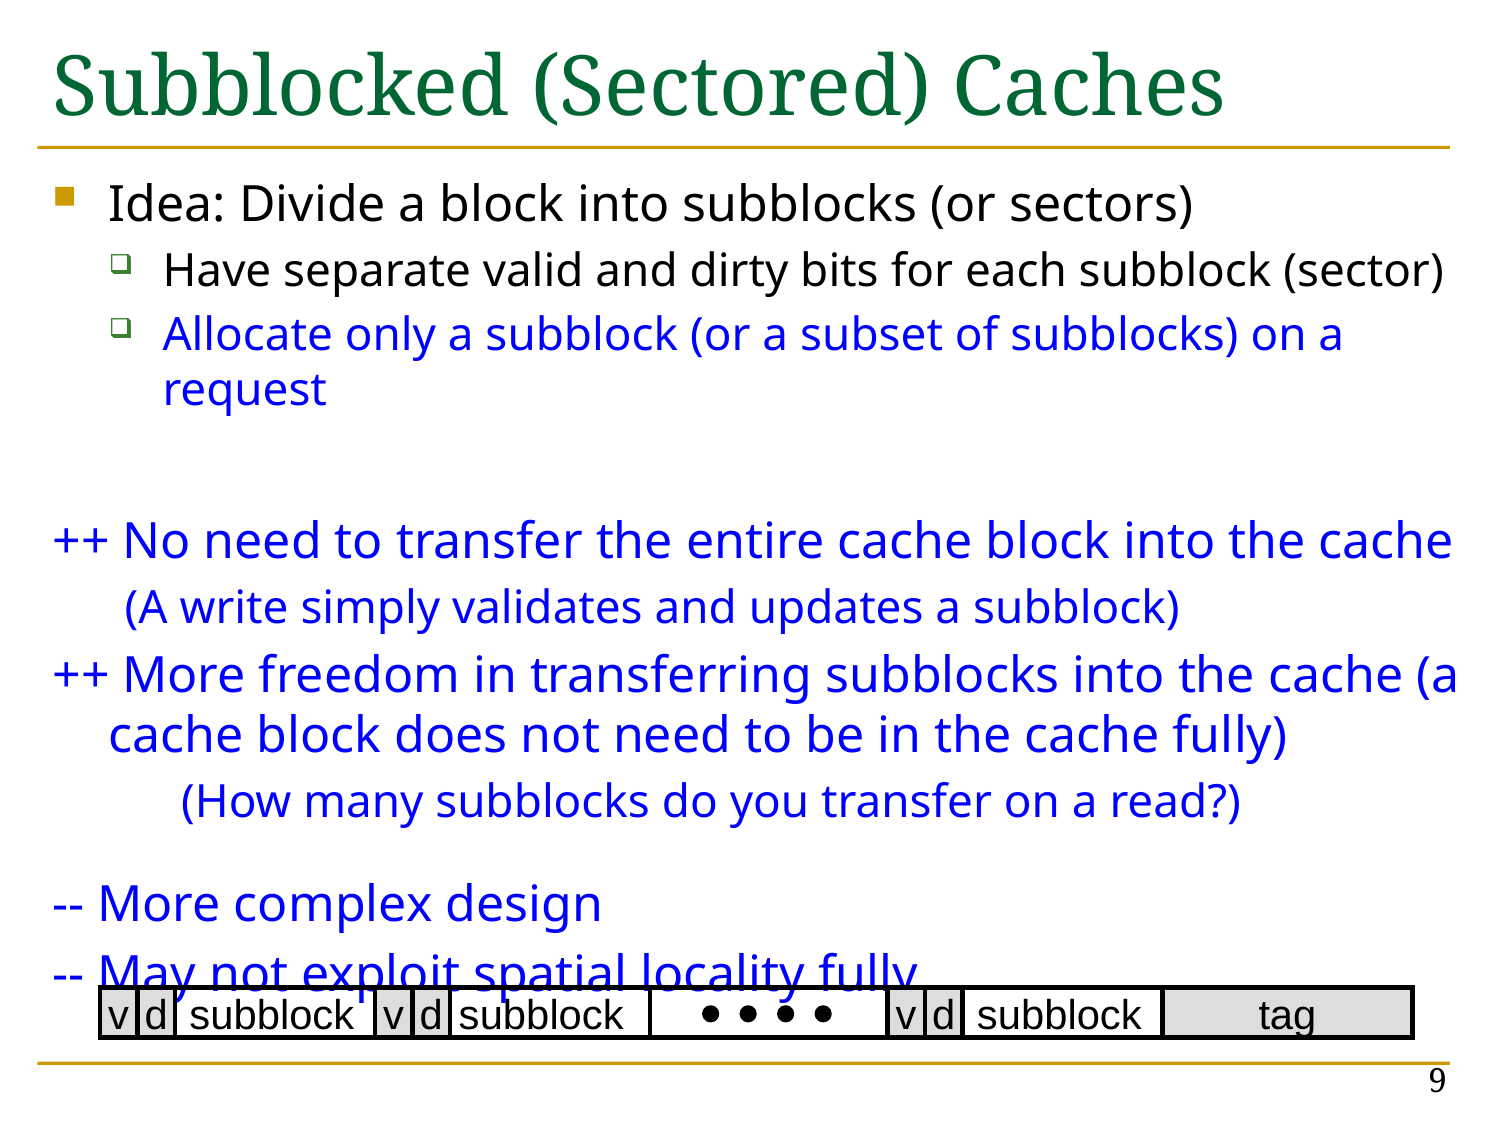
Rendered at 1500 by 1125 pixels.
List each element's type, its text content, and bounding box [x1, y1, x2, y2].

list Idea: Divide a block into subblocks (or sectors) Have separate valid and dirty bits for each subblock (sector) Allocate only a subblock (or a subset of subblocks) on a request ++ No need to transfer the entire cache block into the cache (A write simply validates and updates a subblock) ++ More freedom in transferring subblocks into the cache (a cache block does not need to be in the cache fully) (How many subblocks do you transfer on a read?) -- More complex design -- May not exploit spatial locality fully [37, 163, 1500, 1016]
text_box subblock [450, 987, 650, 1038]
text_box [741, 1007, 755, 1021]
text_box [704, 1007, 717, 1021]
text_box [816, 1007, 830, 1021]
text_box v [375, 987, 412, 1038]
text_box d [412, 987, 450, 1038]
text_box [650, 987, 887, 1038]
text_box [779, 1007, 792, 1021]
text_box v [887, 987, 924, 1038]
text_box subblock [175, 987, 375, 1038]
text_box tag [1163, 987, 1413, 1038]
text_box d [924, 987, 963, 1038]
title Subblocked (Sectored) Caches [37, 24, 1450, 163]
slide_number 9 [1111, 1036, 1462, 1112]
text_box d [137, 987, 175, 1038]
text_box v [99, 987, 137, 1038]
text_box subblock [963, 987, 1163, 1038]
